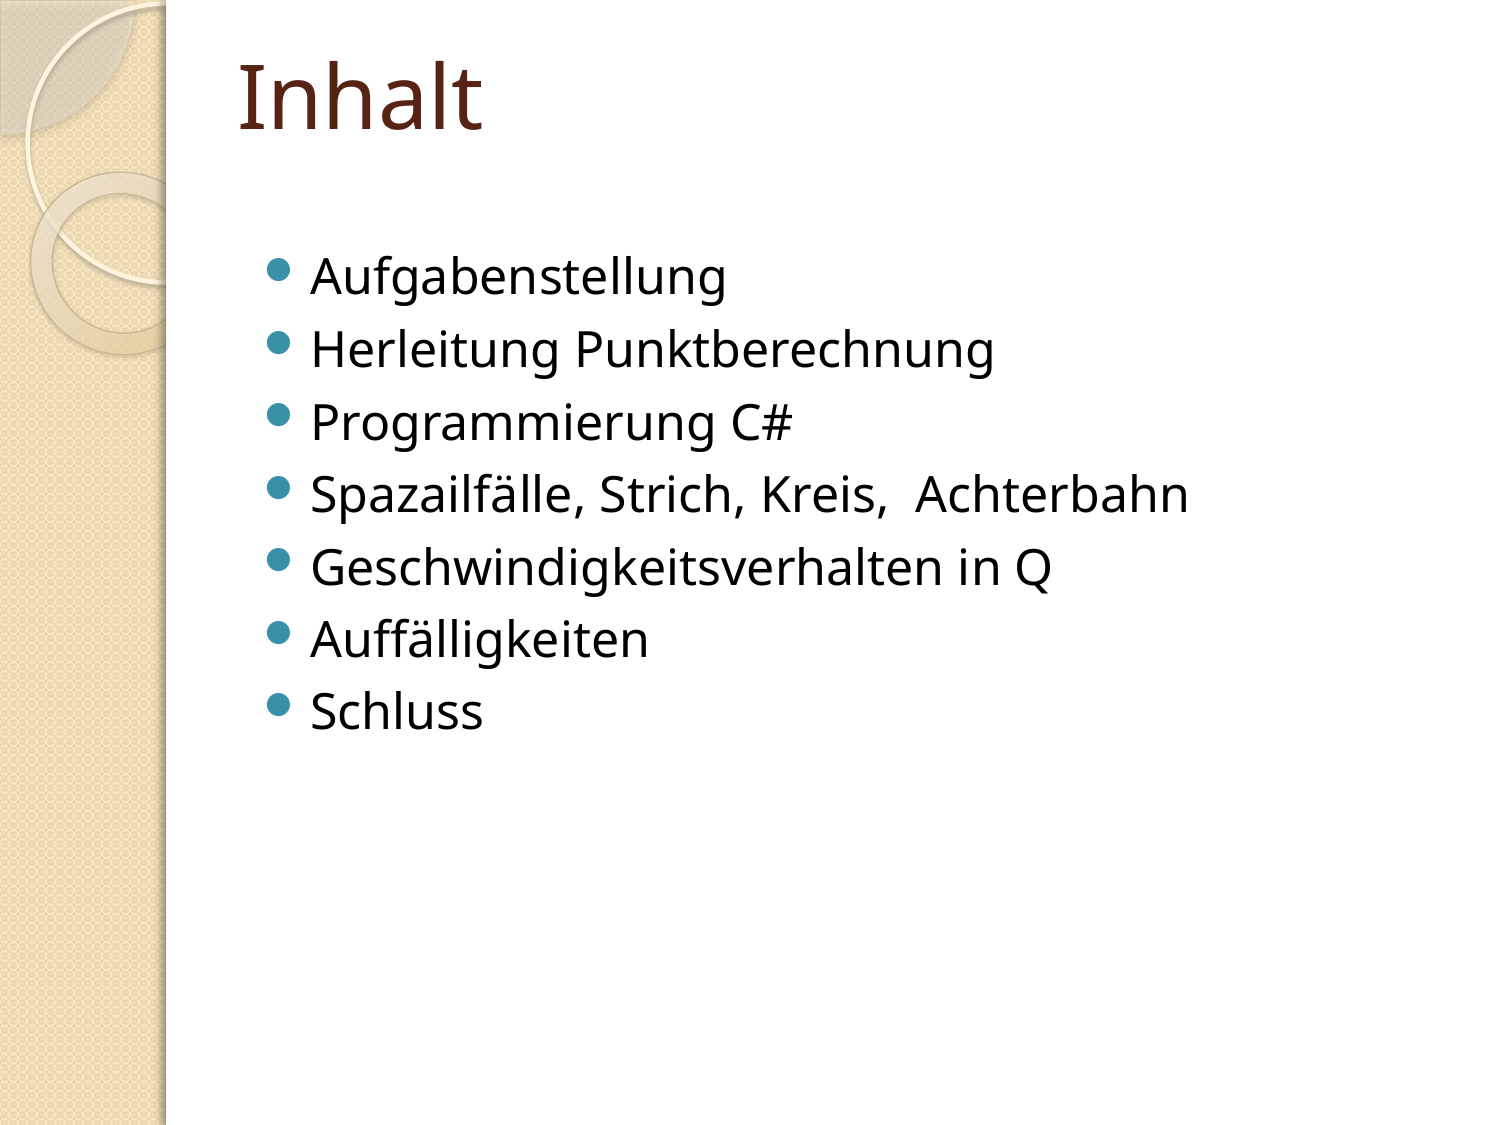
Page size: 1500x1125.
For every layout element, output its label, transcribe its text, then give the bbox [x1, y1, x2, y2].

list Aufgabenstellung Herleitung Punktberechnung Programmierung C# Spazailfälle, Strich, Kreis, Achterbahn Geschwindigkeitsverhalten in Q Auffälligkeiten Schluss [235, 237, 1466, 1025]
title Inhalt [222, 0, 1453, 188]
